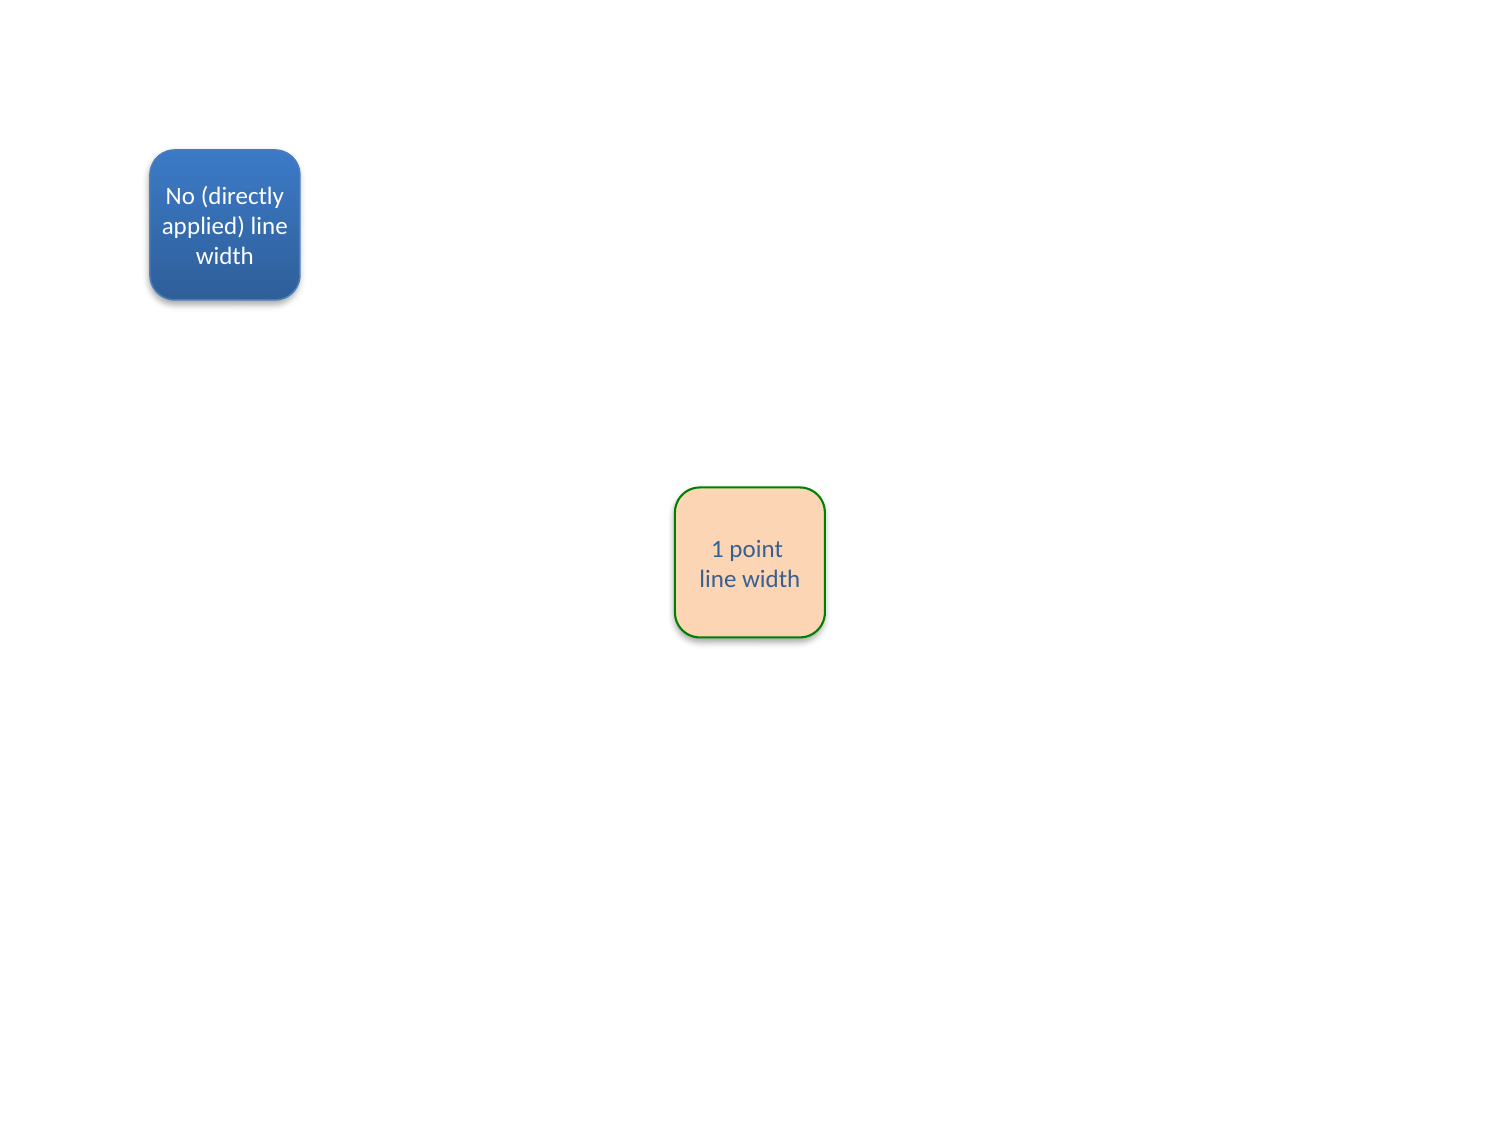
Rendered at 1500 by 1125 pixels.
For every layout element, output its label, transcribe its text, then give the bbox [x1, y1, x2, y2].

text_box 1 point line width [674, 486, 826, 639]
text_box No (directly applied) line width [149, 149, 301, 301]
